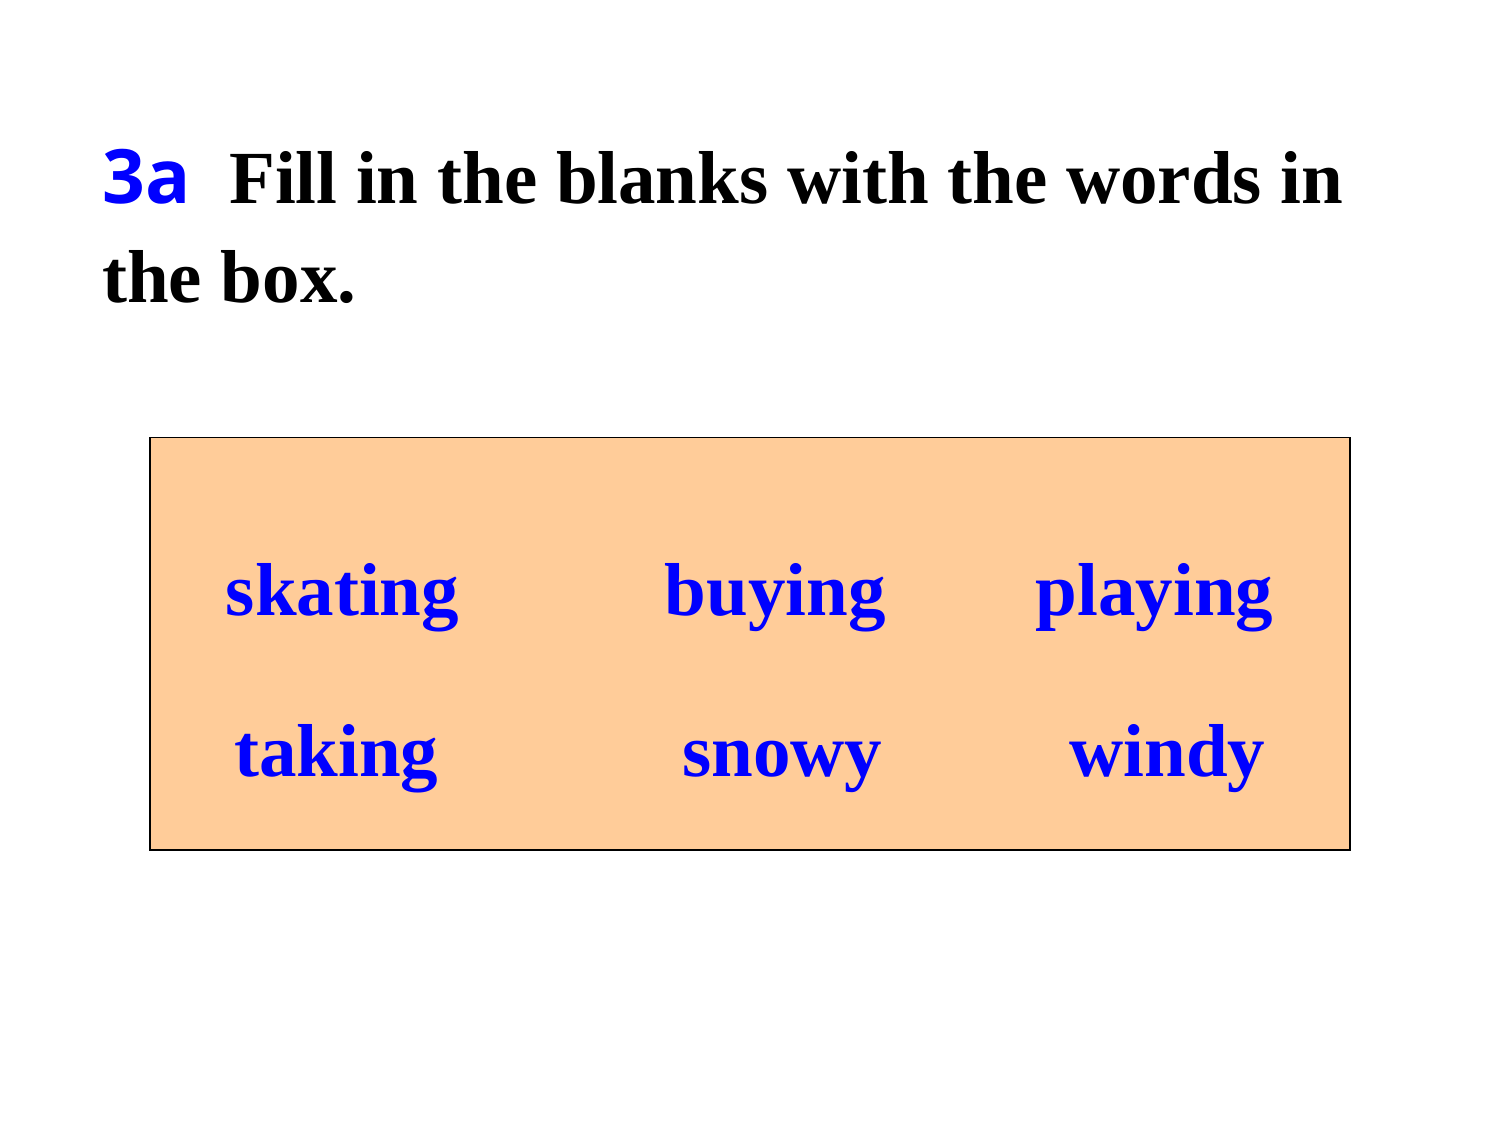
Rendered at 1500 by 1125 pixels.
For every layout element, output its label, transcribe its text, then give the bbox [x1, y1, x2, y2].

text_box 3a Fill in the blanks with the words in the box. [87, 112, 1413, 326]
text_box skating buying playing taking snowy windy [149, 437, 1350, 850]
